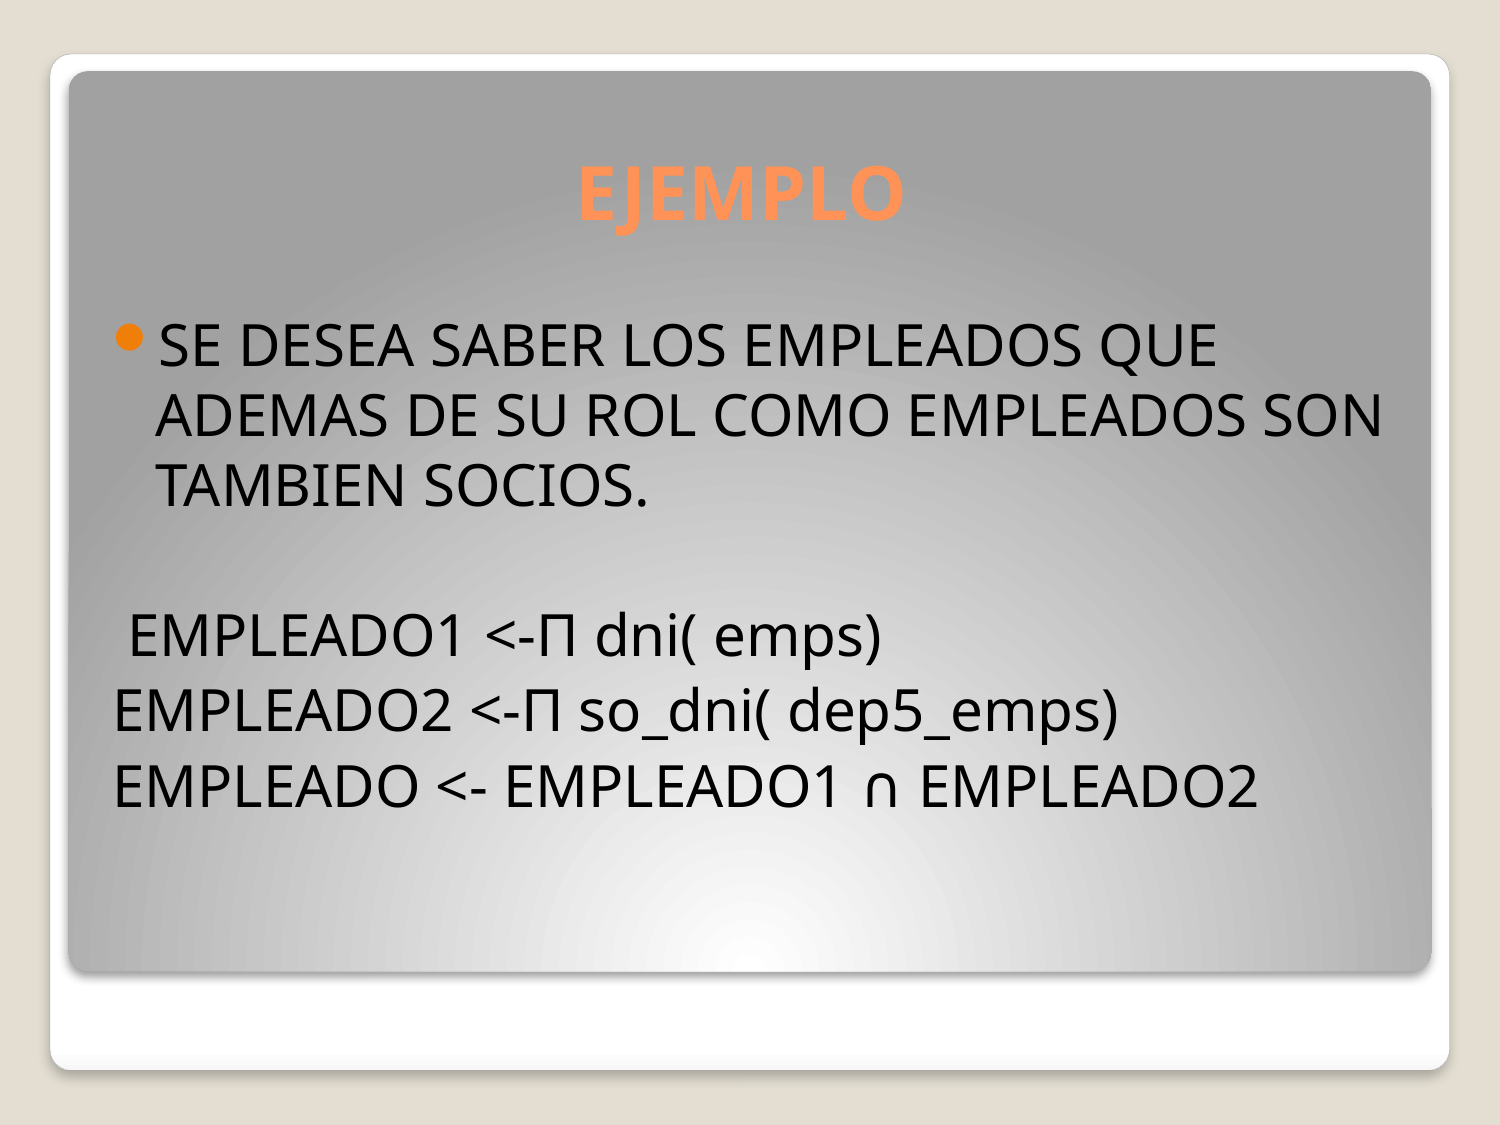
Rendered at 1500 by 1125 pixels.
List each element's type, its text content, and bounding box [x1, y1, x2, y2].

title EJEMPLO [70, 70, 1413, 243]
list SE DESEA SABER LOS EMPLEADOS QUE ADEMAS DE SU ROL COMO EMPLEADOS SON TAMBIEN SOCIOS. EMPLEADO1 <-Π dni( emps) EMPLEADO2 <-Π so_dni( dep5_emps) EMPLEADO <- EMPLEADO1 ∩ EMPLEADO2 [82, 292, 1425, 980]
